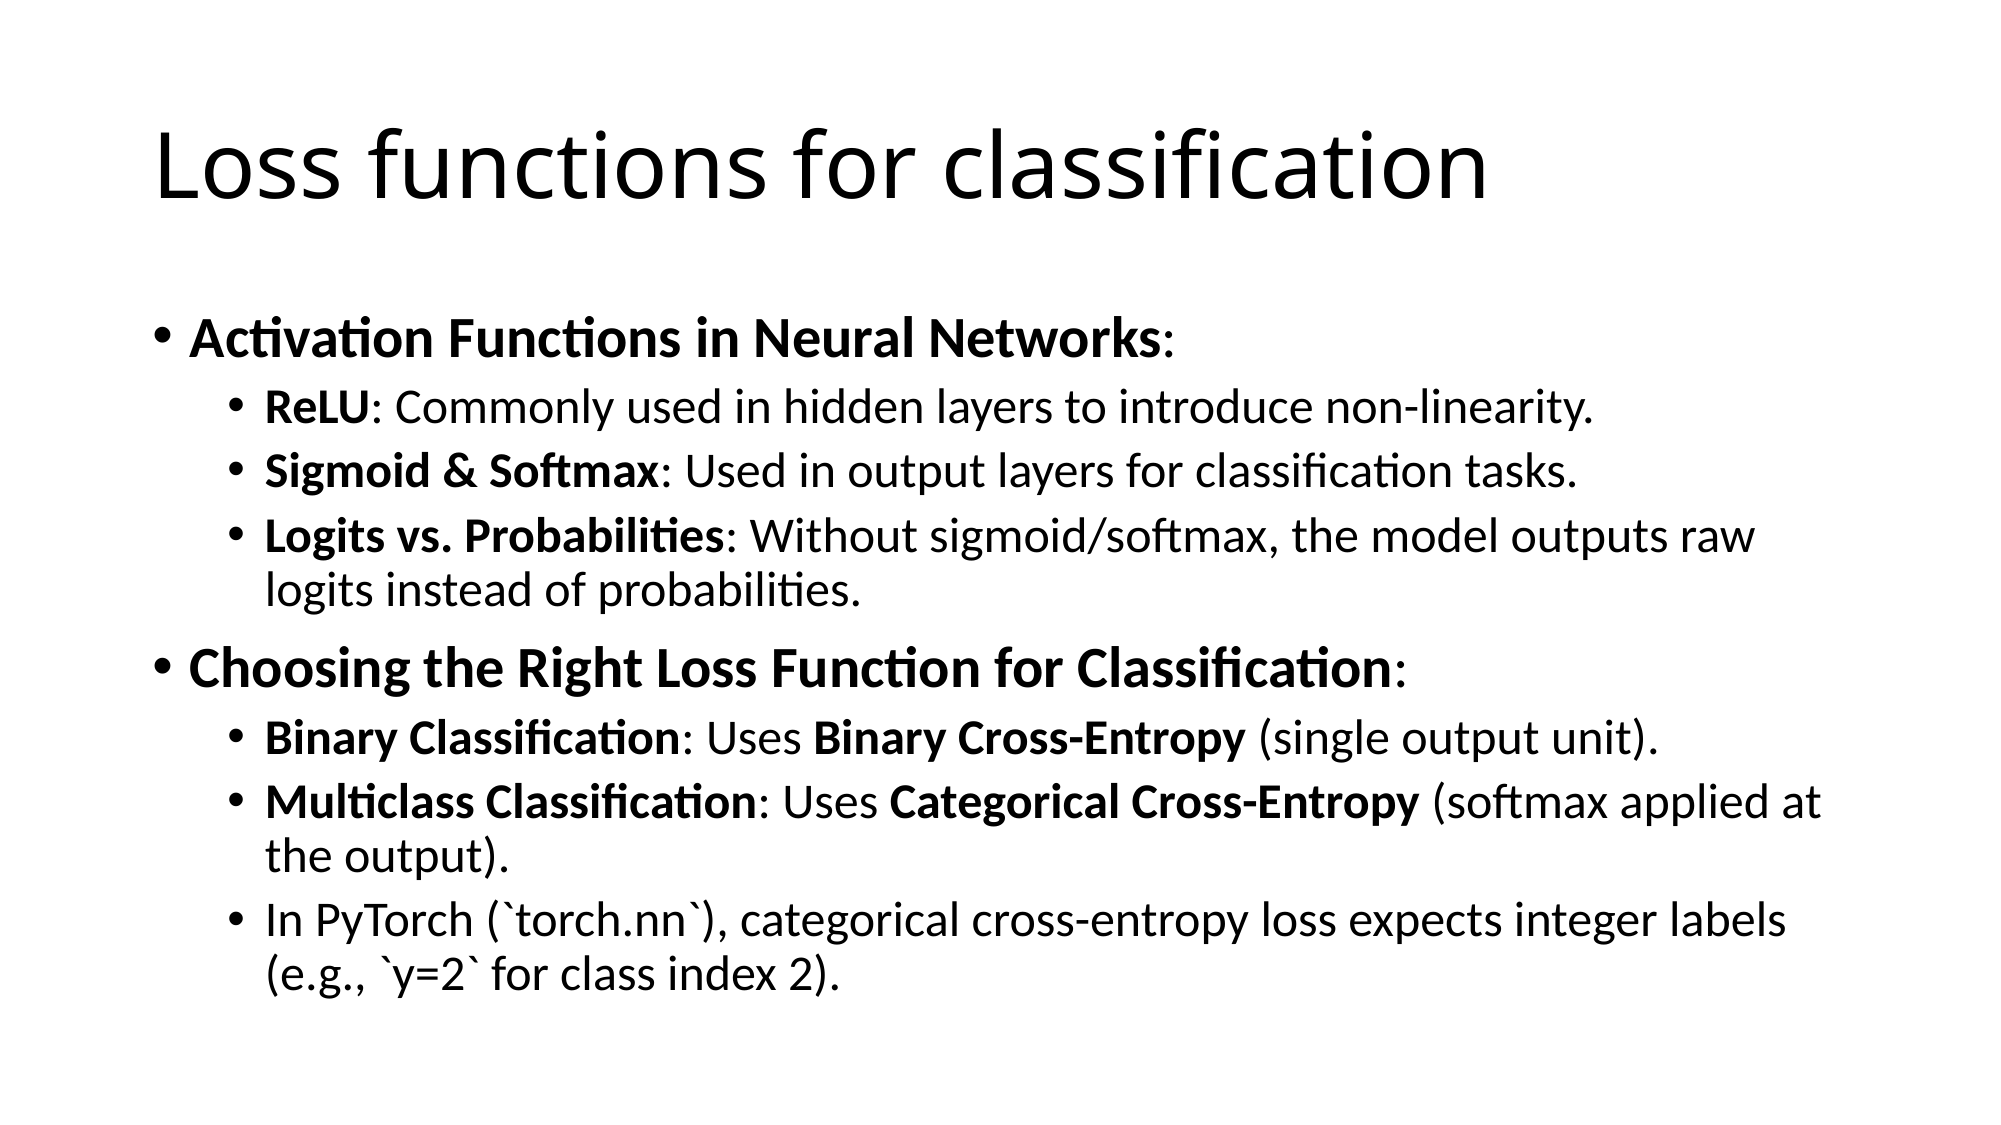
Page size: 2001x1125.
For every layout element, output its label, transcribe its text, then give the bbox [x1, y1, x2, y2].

list Activation Functions in Neural Networks: ReLU: Commonly used in hidden layers to introduce non-linearity. Sigmoid & Softmax: Used in output layers for classification tasks. Logits vs. Probabilities: Without sigmoid/softmax, the model outputs raw logits instead of probabilities. Choosing the Right Loss Function for Classification: Binary Classification: Uses Binary Cross-Entropy (single output unit). Multiclass Classification: Uses Categorical Cross-Entropy (softmax applied at the output). In PyTorch (`torch.nn`), categorical cross-entropy loss expects integer labels (e.g., `y=2` for class index 2). [137, 299, 1863, 1014]
title Loss functions for classification [137, 59, 1863, 278]
